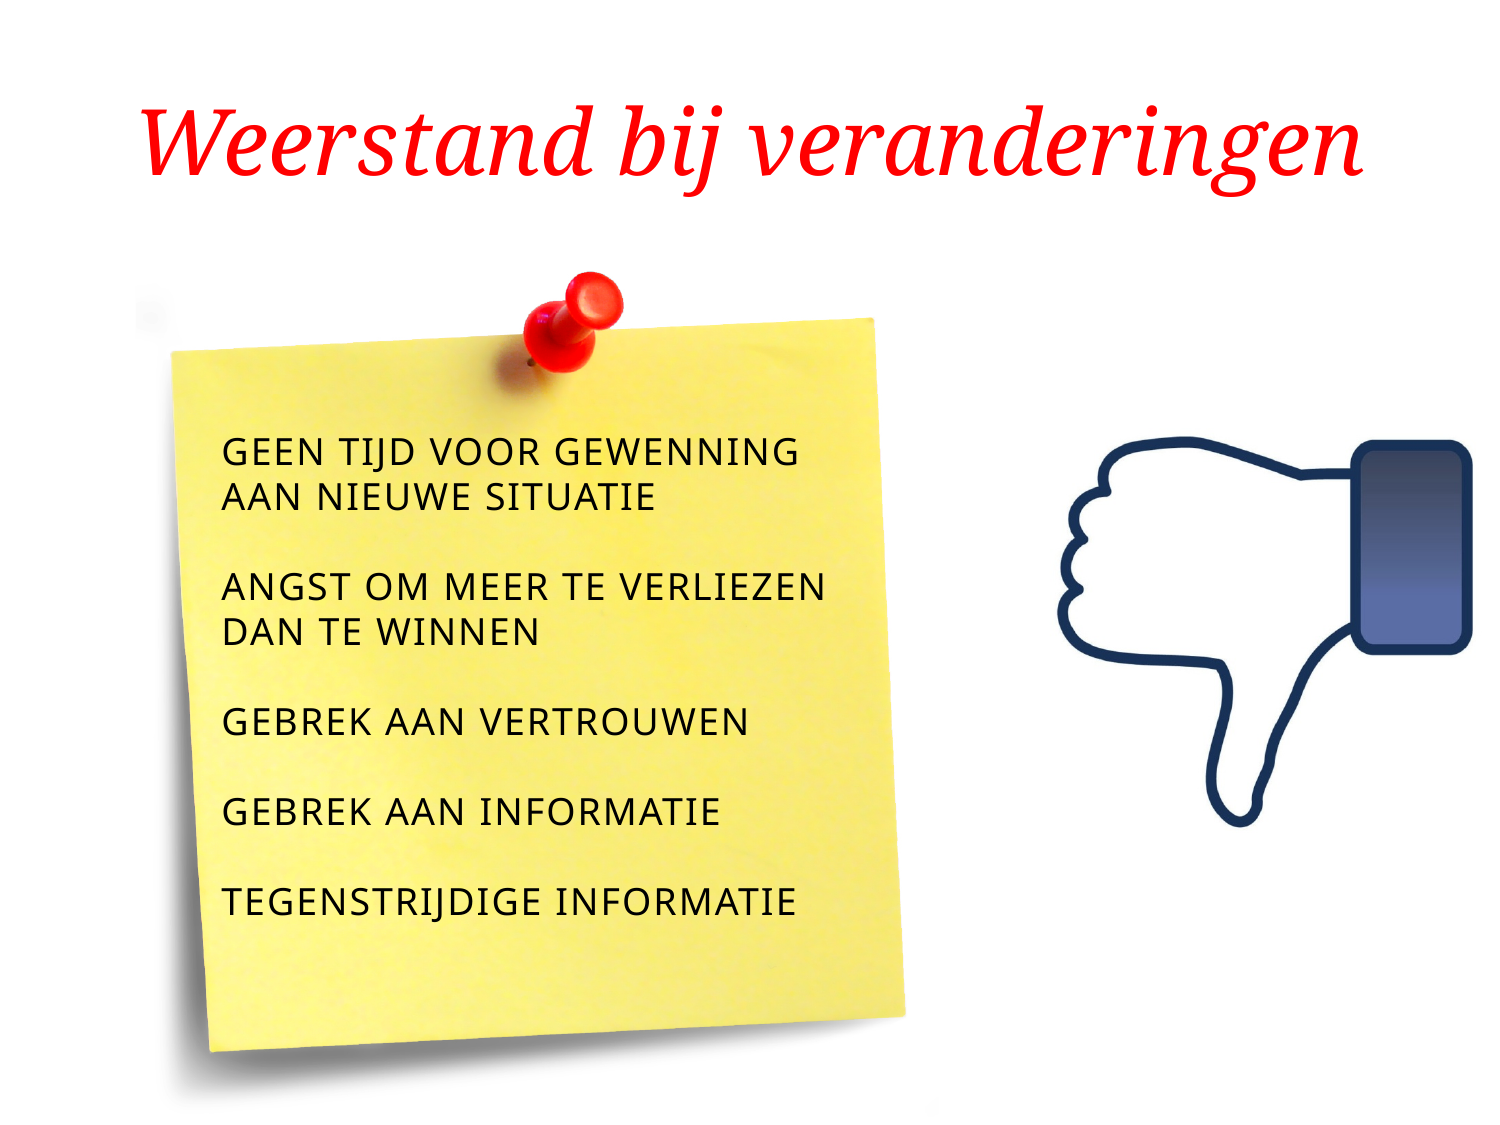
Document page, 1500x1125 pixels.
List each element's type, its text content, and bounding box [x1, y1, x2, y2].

picture [135, 251, 940, 1125]
picture [1032, 420, 1500, 859]
title Weerstand bij veranderingen [75, 45, 1425, 233]
